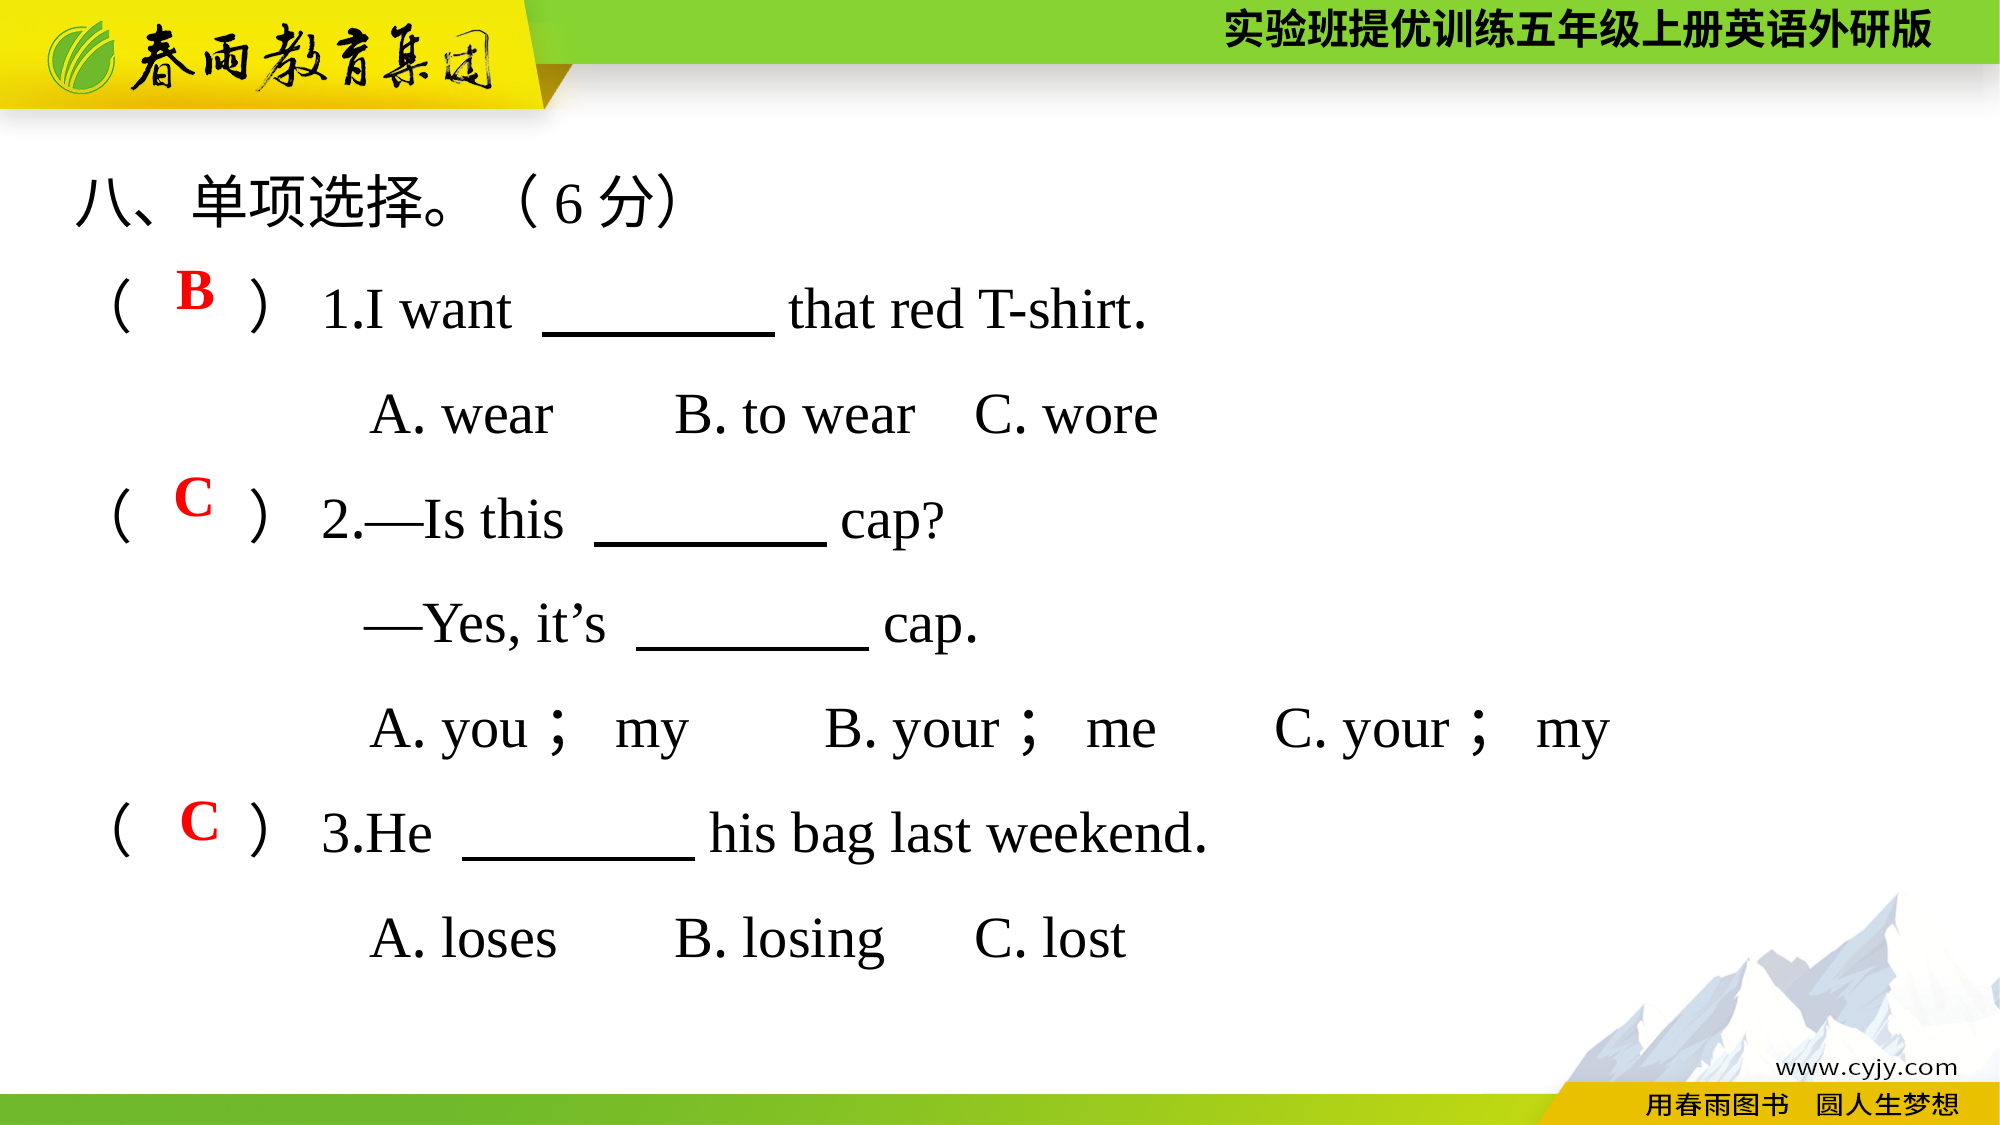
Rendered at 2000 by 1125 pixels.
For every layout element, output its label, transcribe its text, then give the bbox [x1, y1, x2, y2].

list 八、单项选择。（6分） （ ）1.I want that red T-shirt. A. wear B. to wear C. wore （ ）2.—Is this cap? —Yes, it’s cap. A. you；my B. your；me C. your；my （ ）3.He his bag last weekend. A. loses B. losing C. lost [59, 122, 1944, 973]
text_box B [161, 243, 231, 329]
picture [0, 0, 2000, 1125]
text_box C [164, 774, 237, 860]
text_box C [158, 450, 231, 536]
